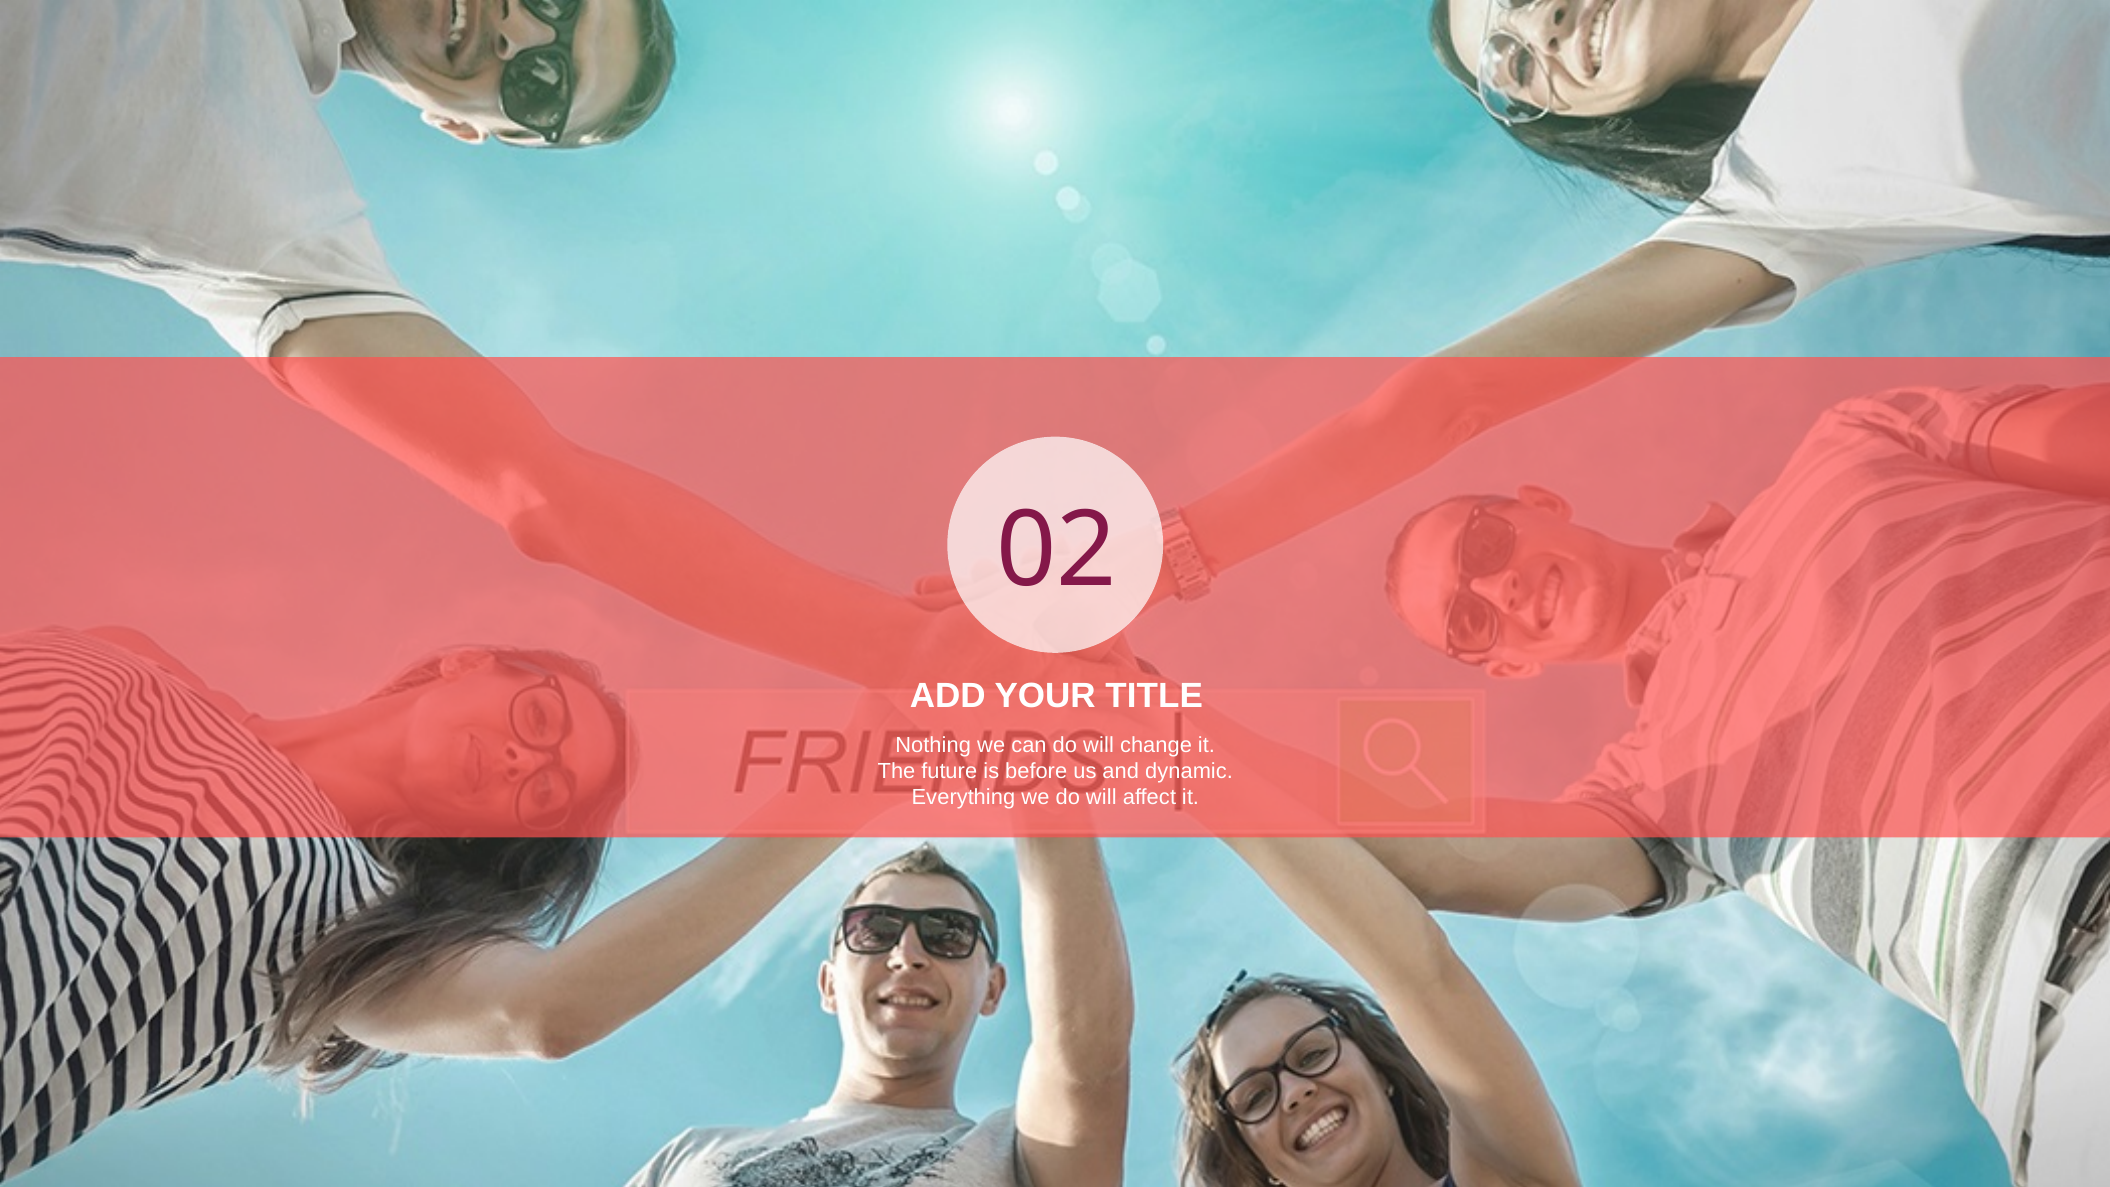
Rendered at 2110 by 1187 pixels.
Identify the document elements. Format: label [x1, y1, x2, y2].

text_box [860, 665, 1253, 818]
text_box [0, 0, 2110, 356]
text_box [0, 838, 2110, 1187]
text_box [0, 356, 2110, 838]
text_box [947, 436, 1164, 653]
